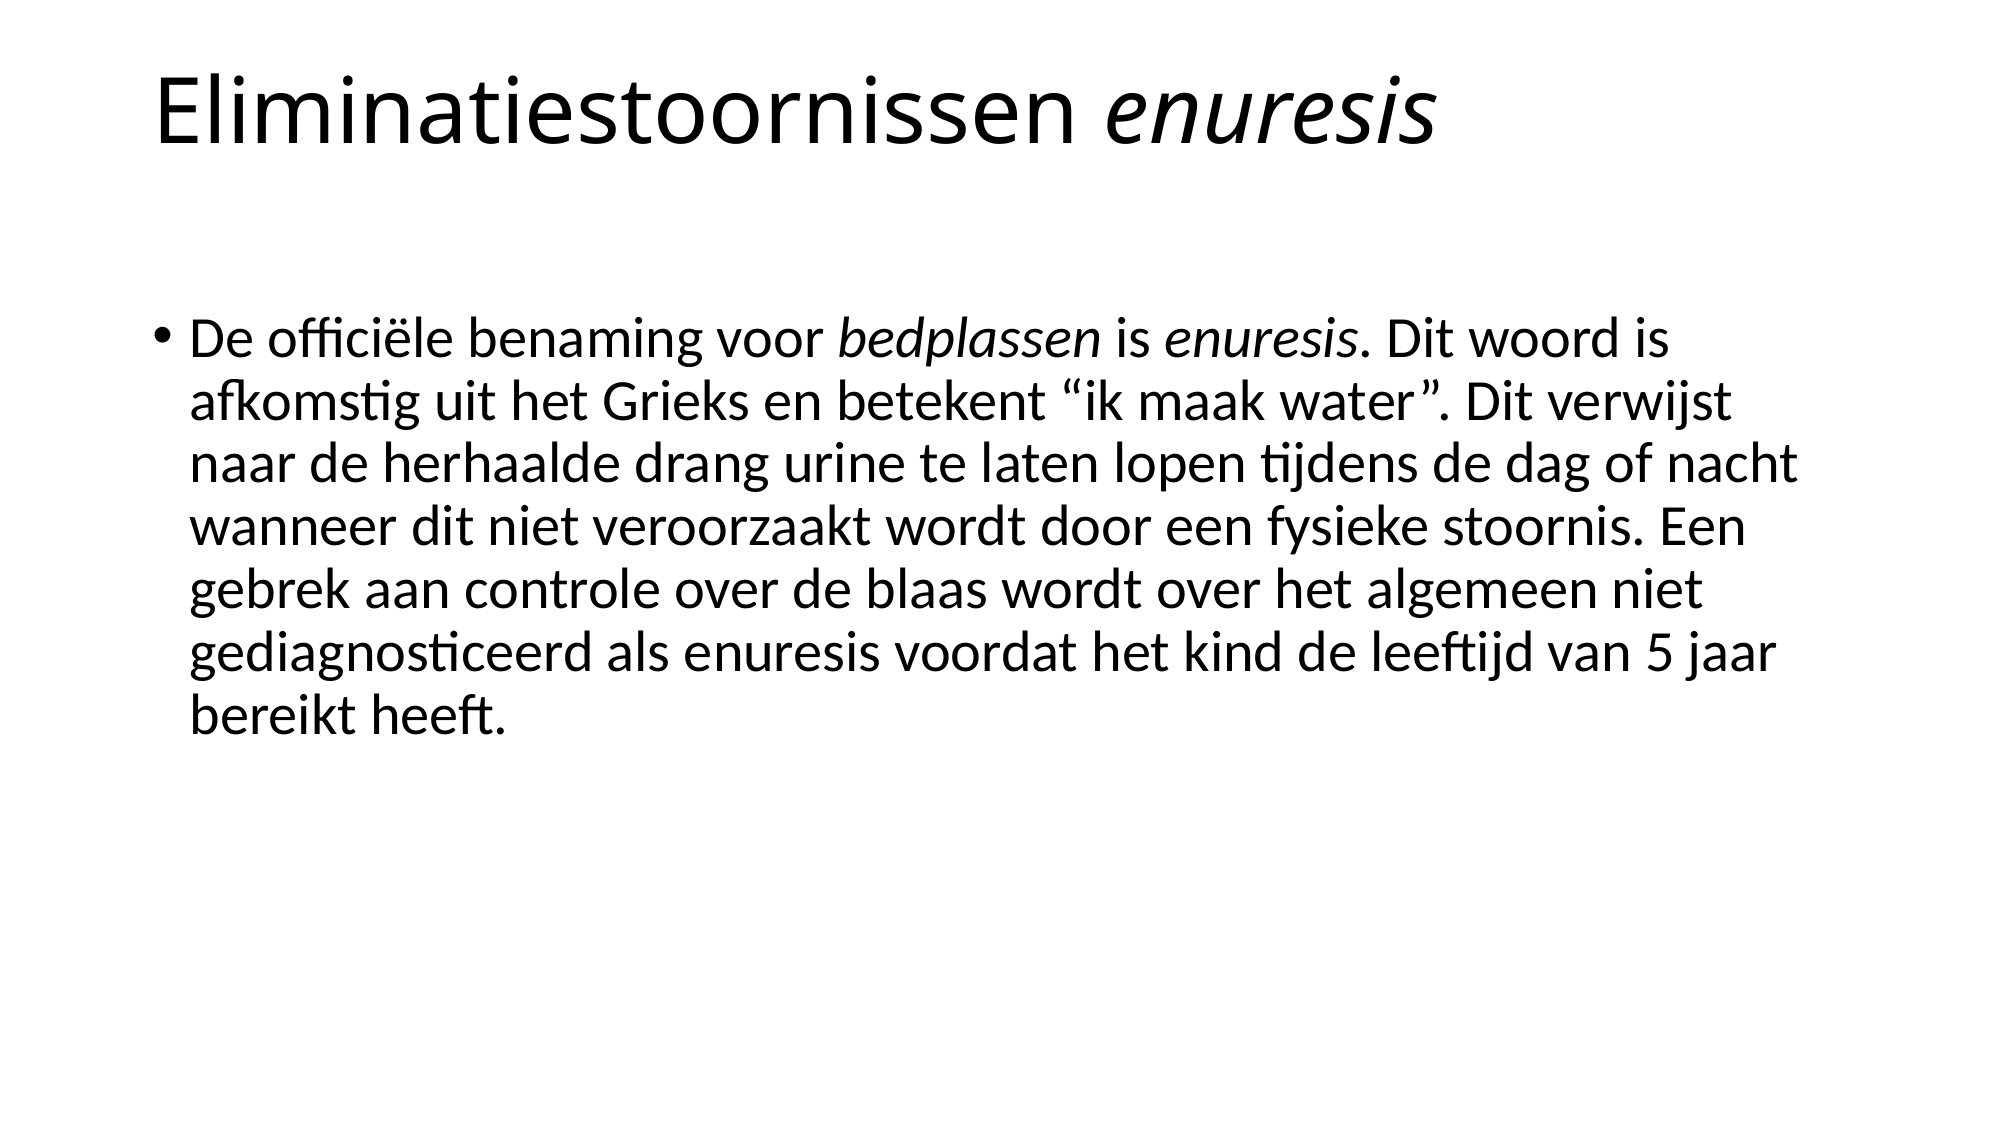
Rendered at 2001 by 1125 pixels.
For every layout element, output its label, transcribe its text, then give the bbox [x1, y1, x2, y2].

title Eliminatiestoornissen enuresis [137, 59, 1863, 278]
list De officiële benaming voor bedplassen is enuresis. Dit woord is afkomstig uit het Grieks en betekent “ik maak water”. Dit verwijst naar de herhaalde drang urine te laten lopen tijdens de dag of nacht wanneer dit niet veroorzaakt wordt door een fysieke stoornis. Een gebrek aan controle over de blaas wordt over het algemeen niet gediagnosticeerd als enuresis voordat het kind de leeftijd van 5 jaar bereikt heeft. [137, 299, 1863, 1014]
